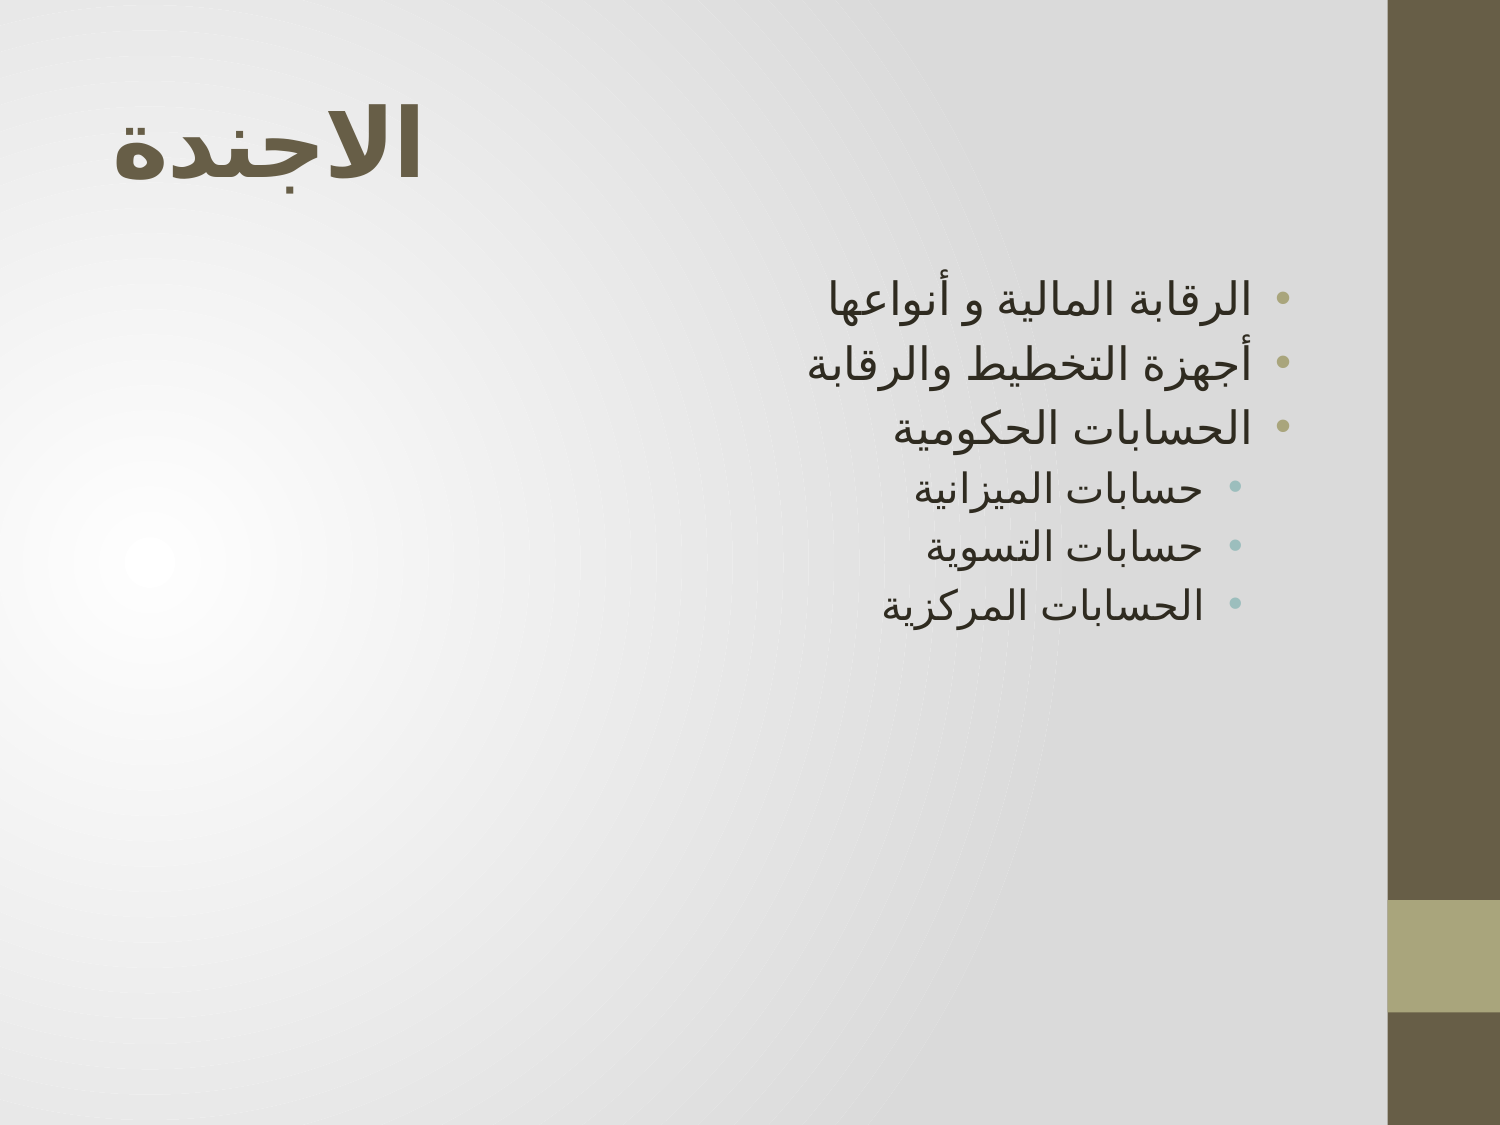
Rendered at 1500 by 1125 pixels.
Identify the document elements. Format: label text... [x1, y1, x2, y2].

title الاجندة [75, 45, 1325, 233]
list الرقابة المالية و أنواعها أجهزة التخطيط والرقابة الحسابات الحكومية حسابات الميزانية حسابات التسوية الحسابات المركزية [75, 262, 1325, 1050]
